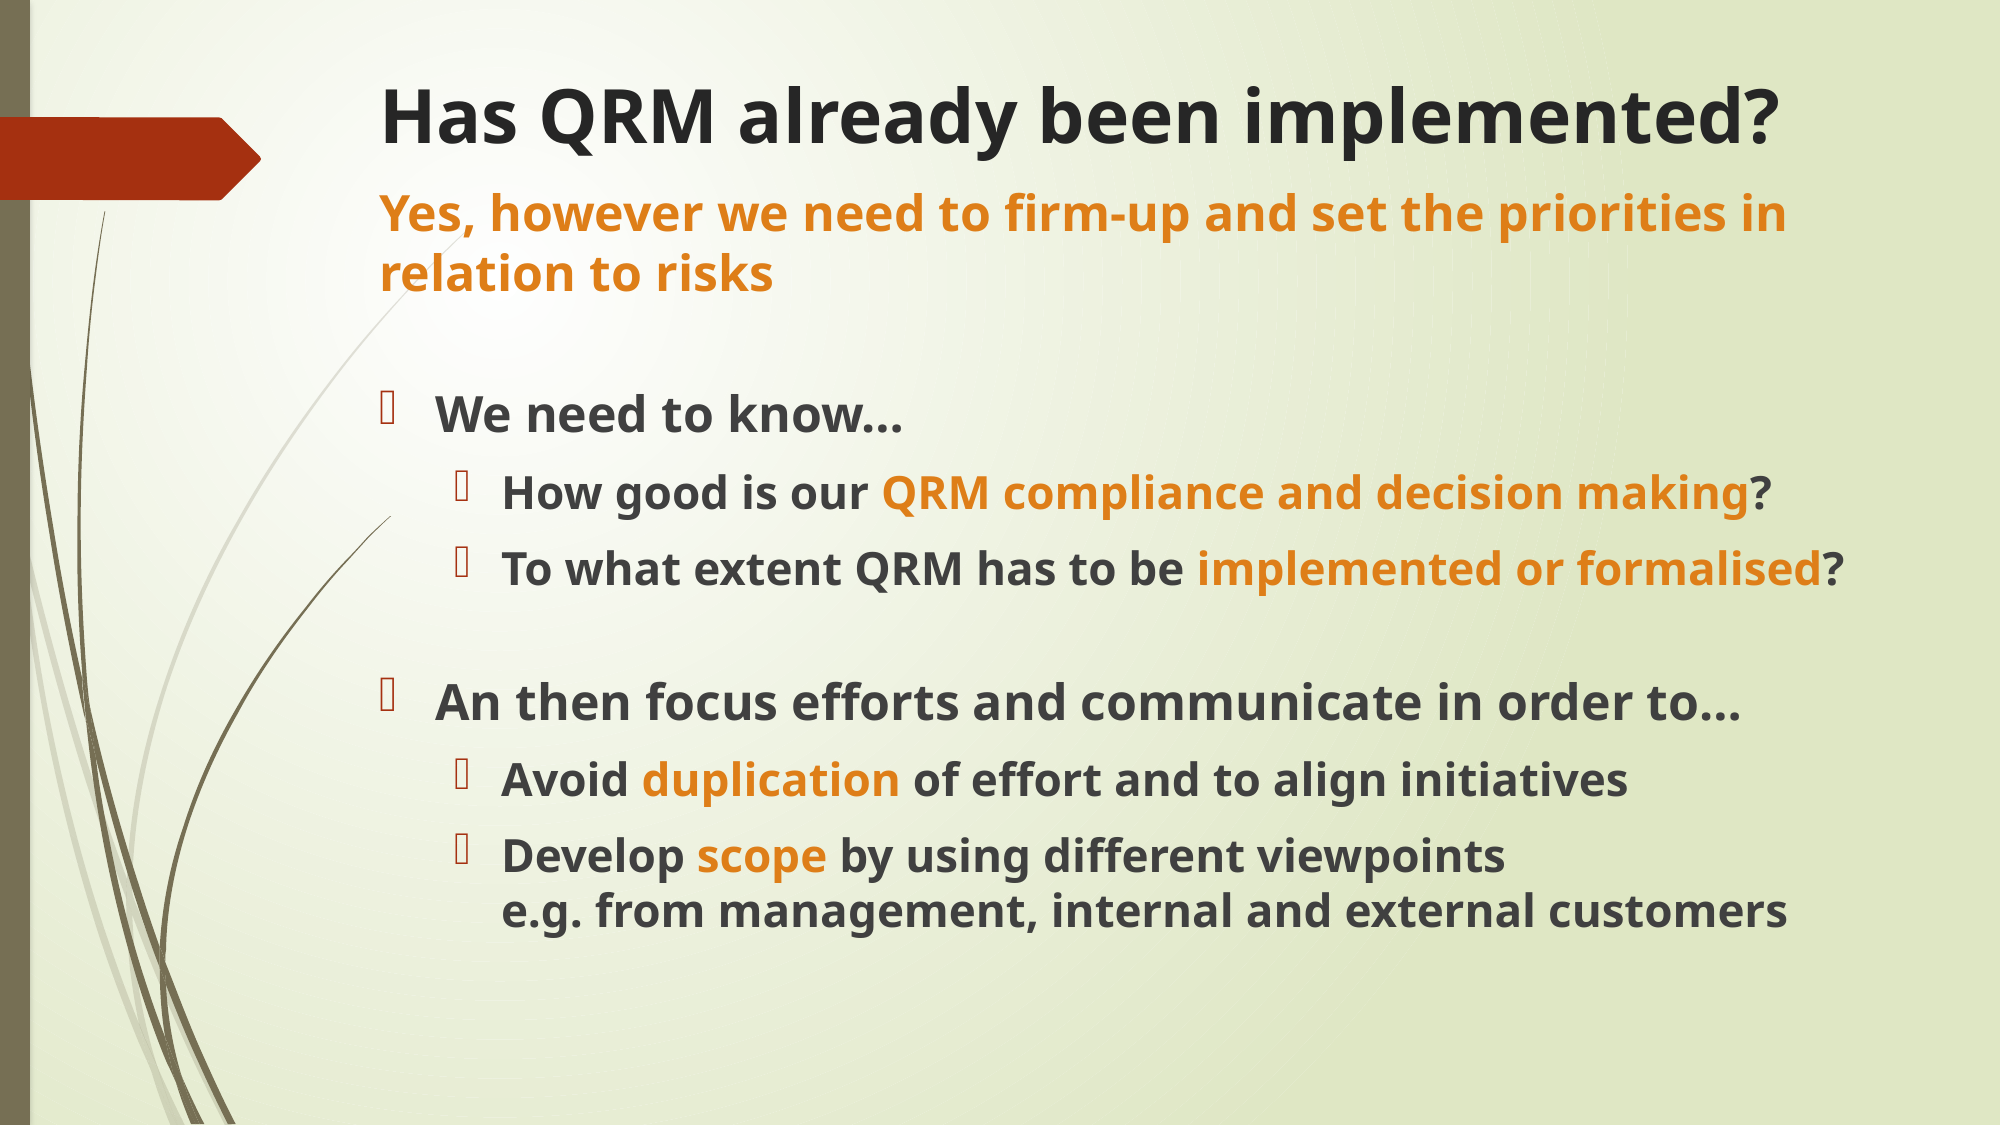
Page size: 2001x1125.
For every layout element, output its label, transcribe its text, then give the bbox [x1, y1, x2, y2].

text_box Has QRM already been implemented? [364, 60, 1910, 154]
text_box Yes, however we need to firm-up and set the priorities in relation to risks We need to know… How good is our QRM compliance and decision making? To what extent QRM has to be implemented or formalised? An then focus efforts and communicate in order to… Avoid duplication of effort and to align initiatives Develop scope by using different viewpoints e.g. from management, internal and external customers [364, 174, 1933, 1125]
